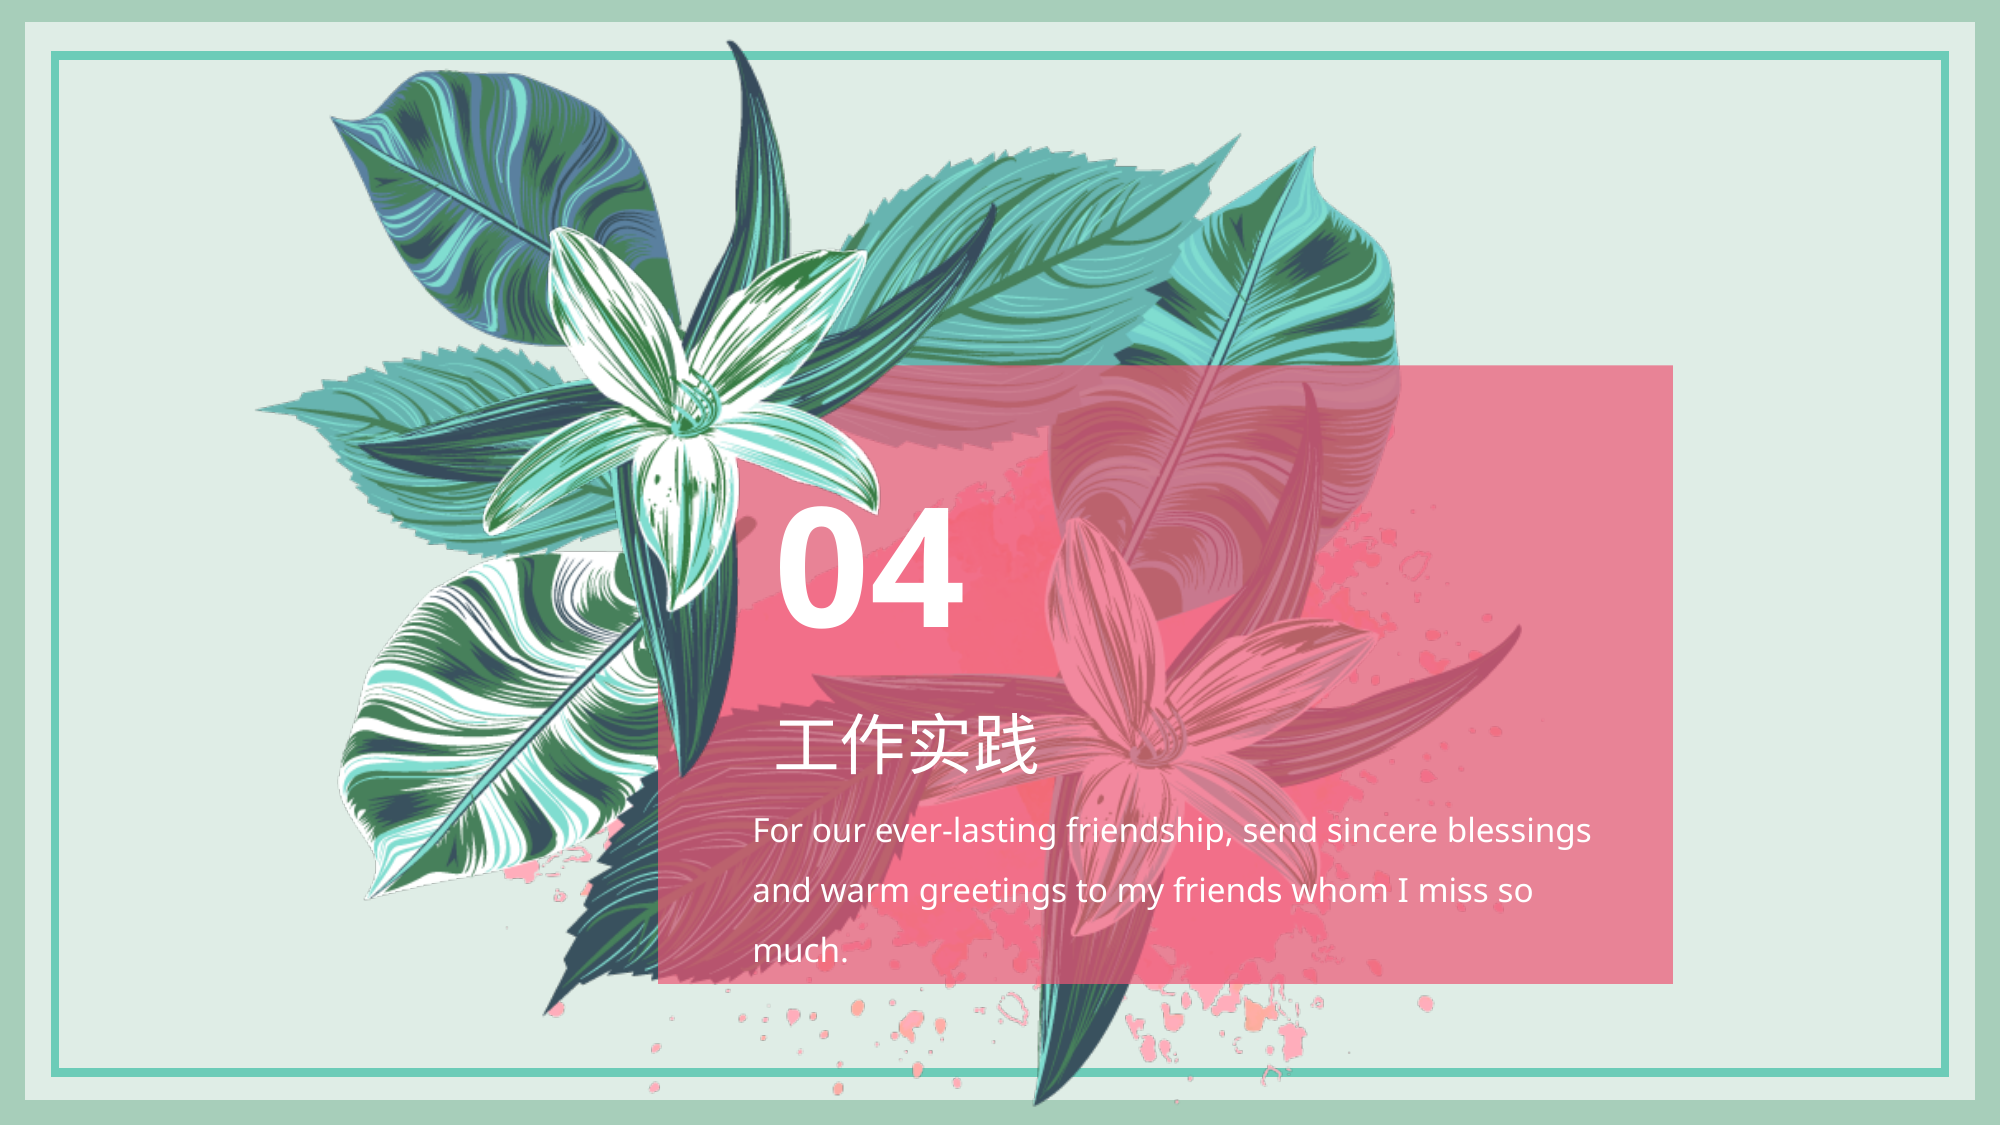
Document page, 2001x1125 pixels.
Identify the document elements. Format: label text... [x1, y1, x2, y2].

text_box 工作实践 [758, 695, 1230, 781]
picture [234, 0, 1555, 1125]
text_box 04 [760, 453, 1078, 669]
text_box For our ever-lasting friendship, send sincere blessings and warm greetings to my friends whom I miss so much. [737, 781, 1630, 977]
